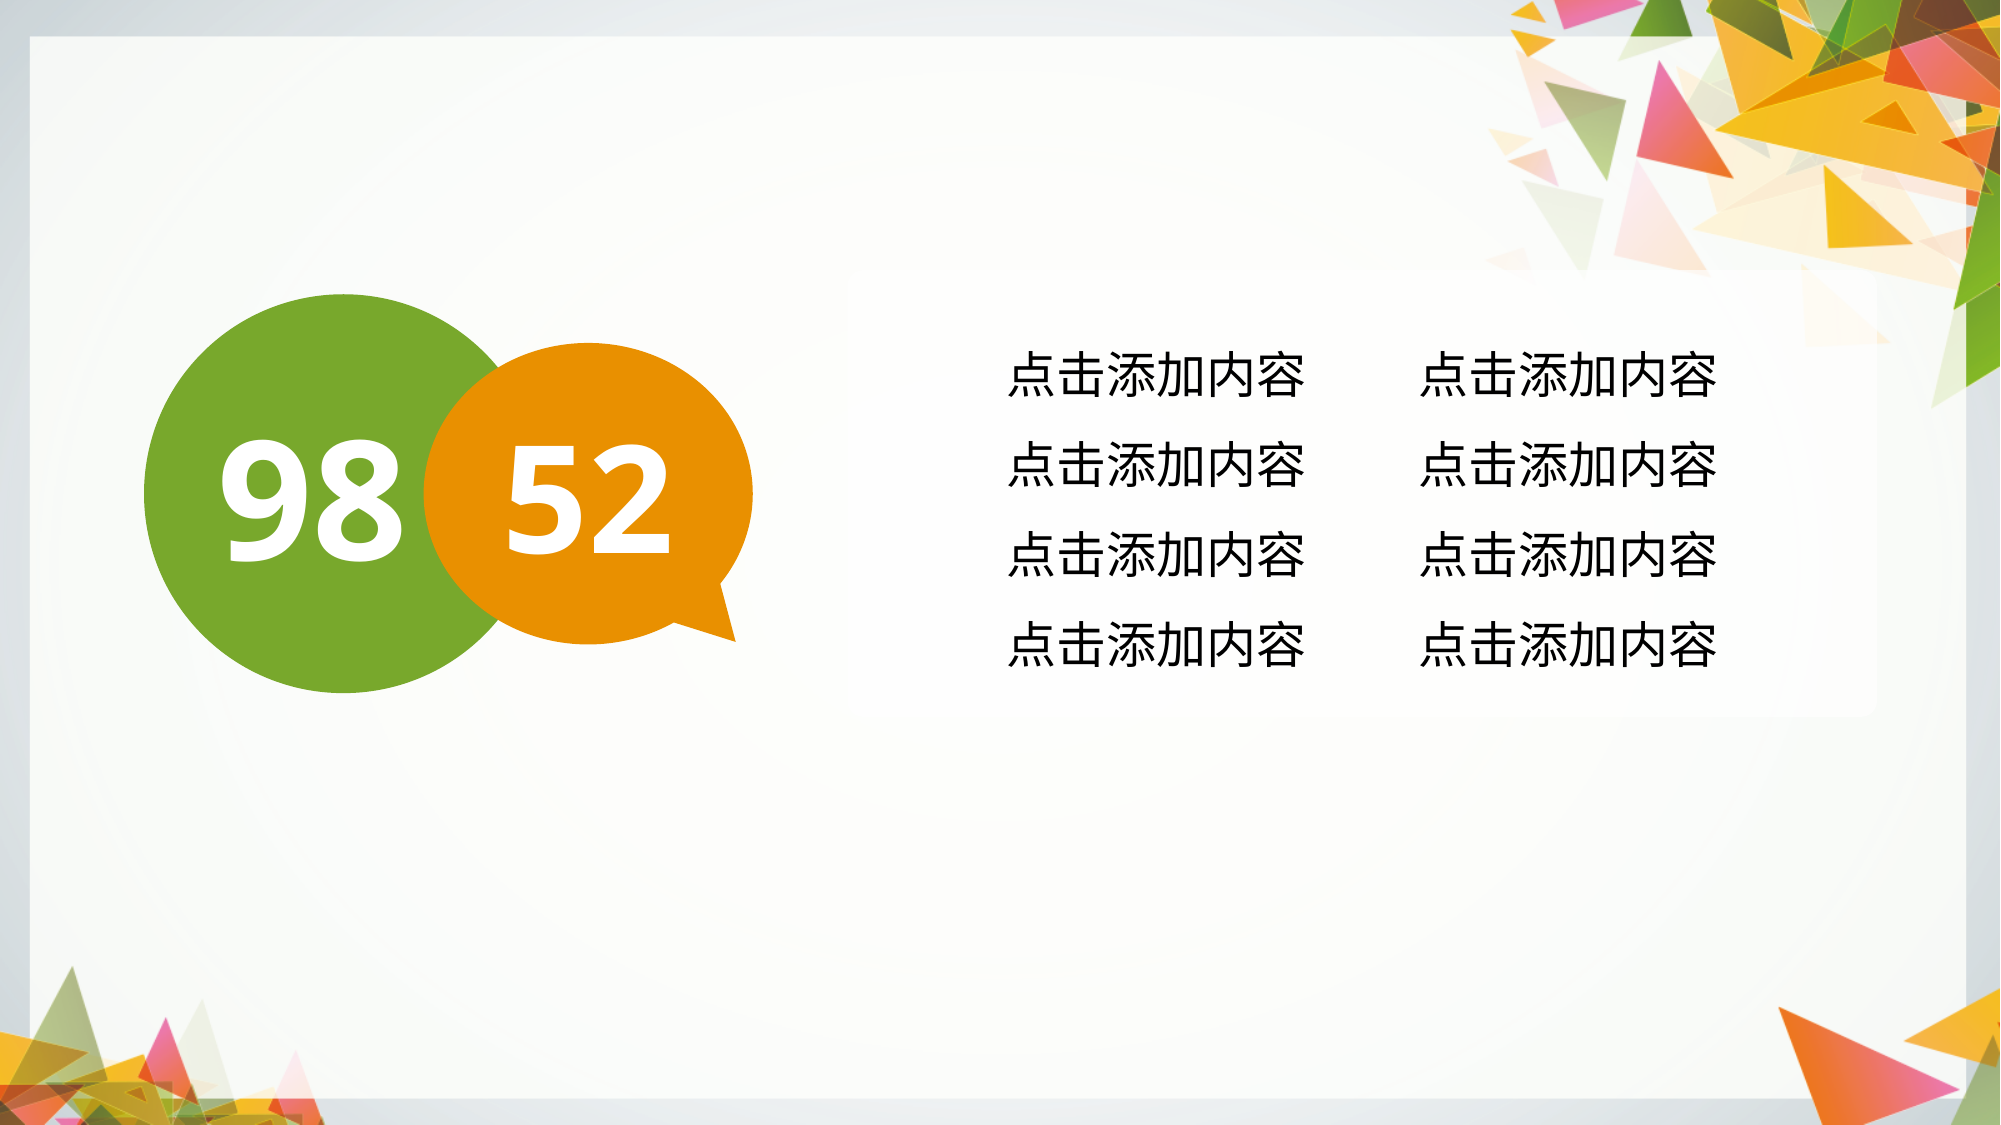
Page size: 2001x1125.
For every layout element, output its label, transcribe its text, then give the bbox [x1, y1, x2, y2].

picture [0, 0, 2000, 1125]
text_box [422, 341, 754, 646]
text_box 98 [201, 396, 461, 592]
text_box [142, 293, 498, 695]
text_box 52 [471, 396, 705, 591]
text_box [847, 270, 1877, 717]
